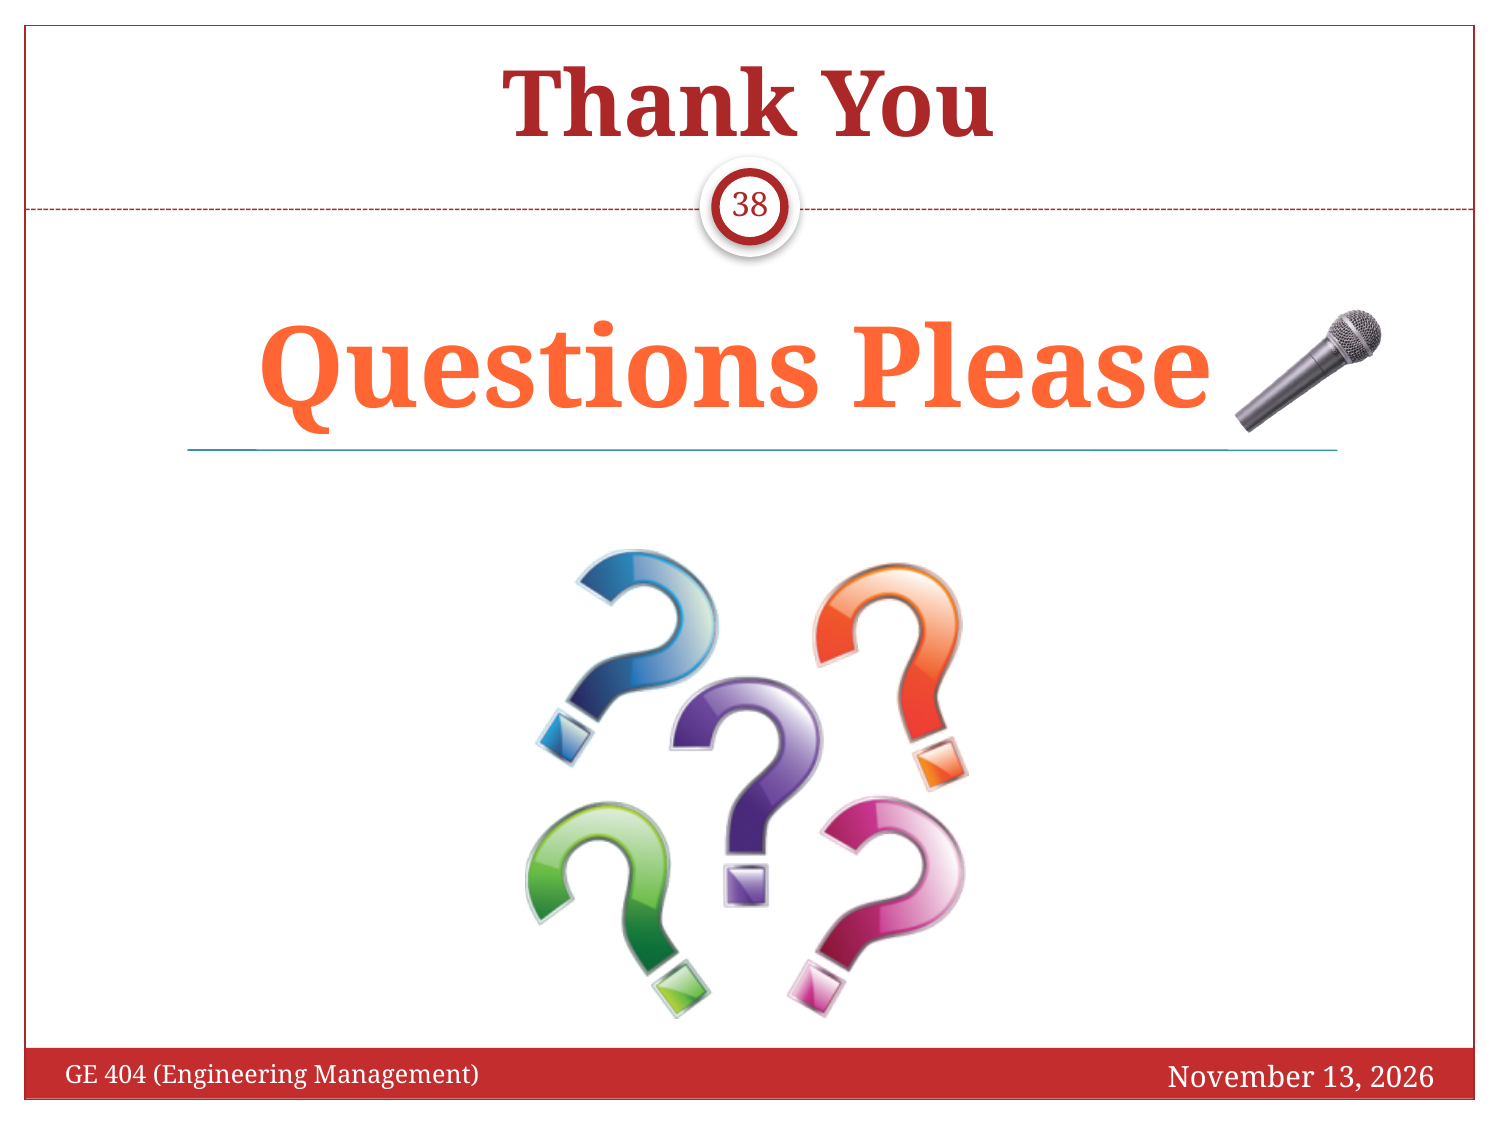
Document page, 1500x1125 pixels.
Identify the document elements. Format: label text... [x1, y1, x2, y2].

text_box Questions Please [241, 287, 1230, 438]
slide_number 38 [712, 169, 788, 243]
picture [524, 549, 969, 1019]
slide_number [950, 1050, 1450, 1111]
title Thank You [49, 37, 1450, 163]
picture [1224, 299, 1391, 443]
footer GE 404 (Engineering Management) [50, 1051, 638, 1112]
